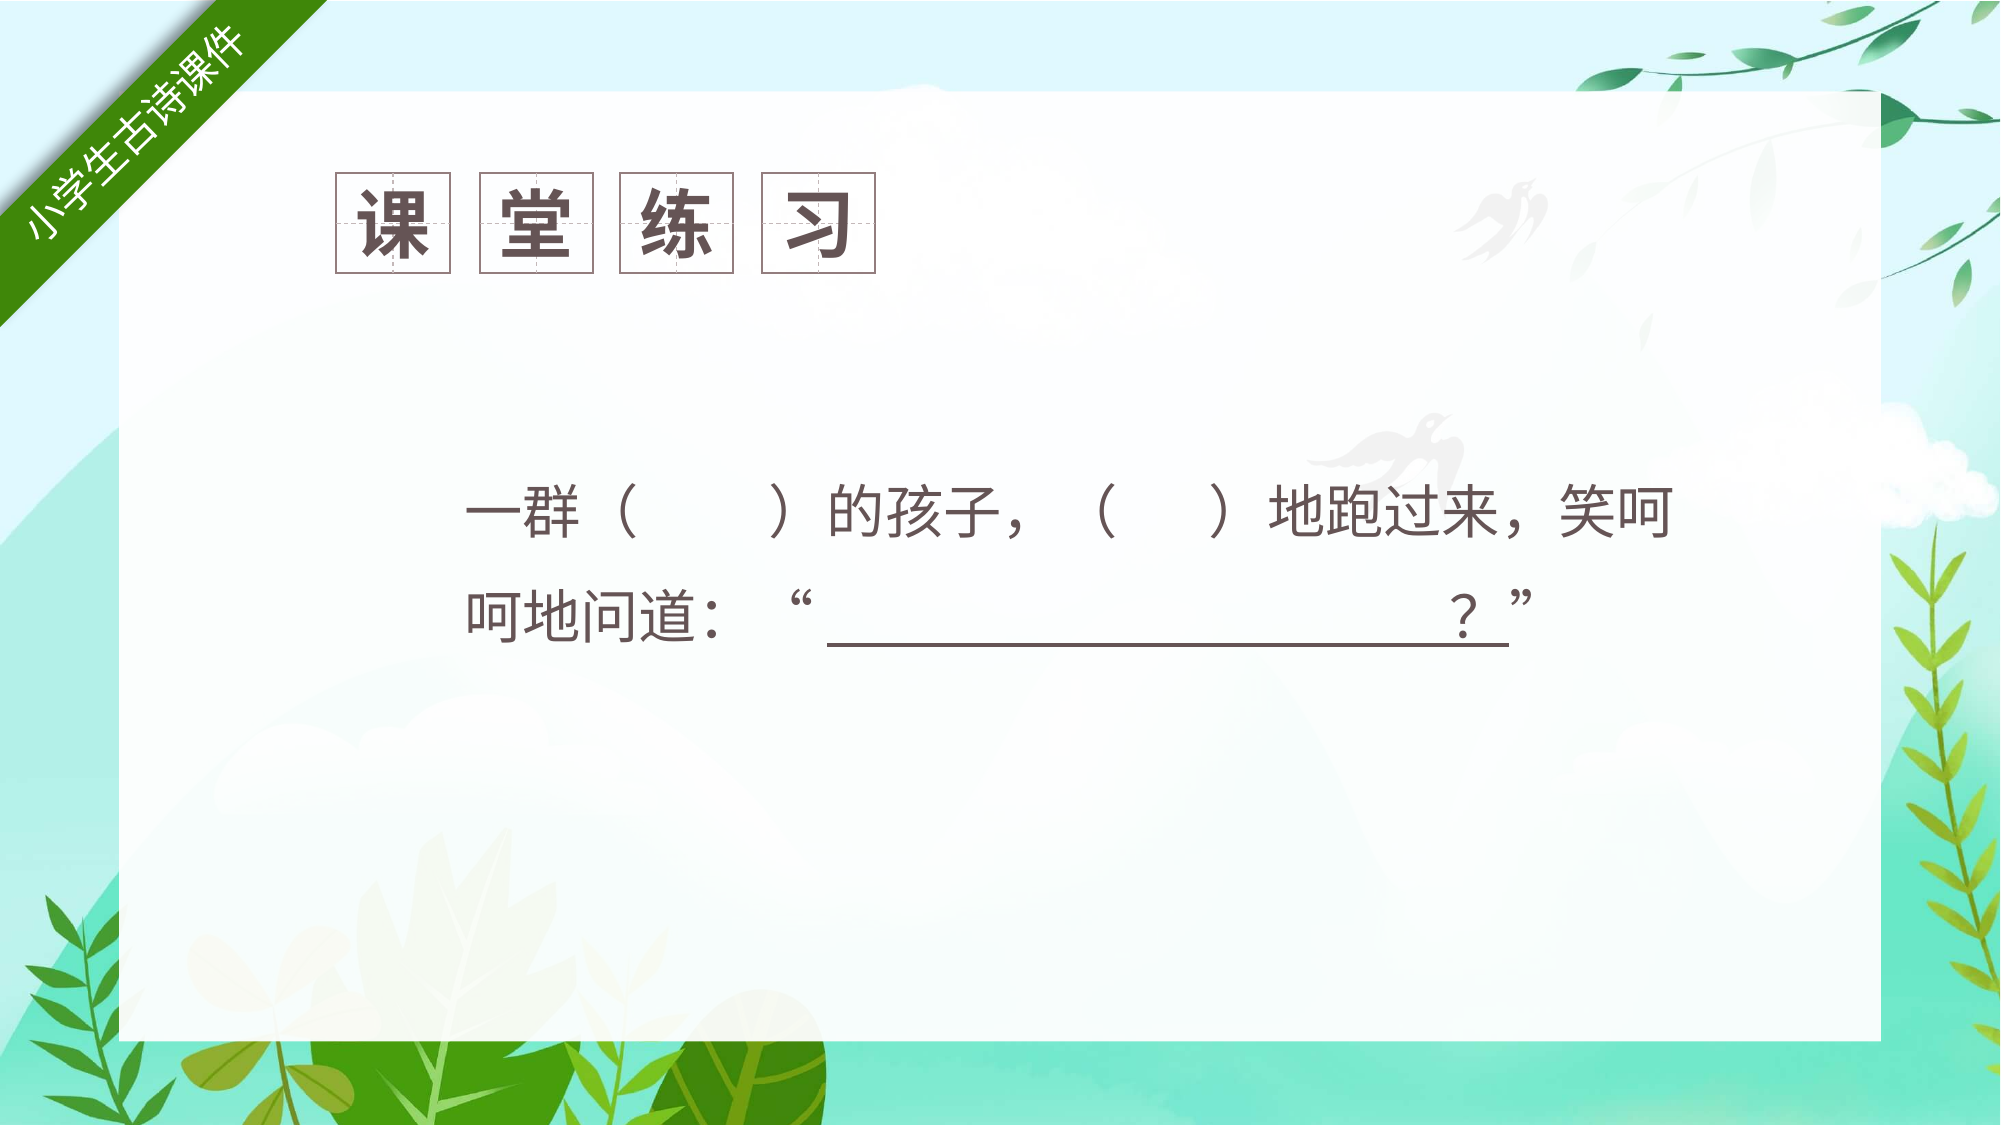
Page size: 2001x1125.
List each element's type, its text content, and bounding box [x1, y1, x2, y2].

picture [0, 1, 214, 215]
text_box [336, 170, 875, 277]
text_box 一群（ ）的孩子，（ ）地跑过来，笑呵呵地问道：“ ？” [449, 433, 1698, 658]
picture [0, 1, 2001, 1125]
